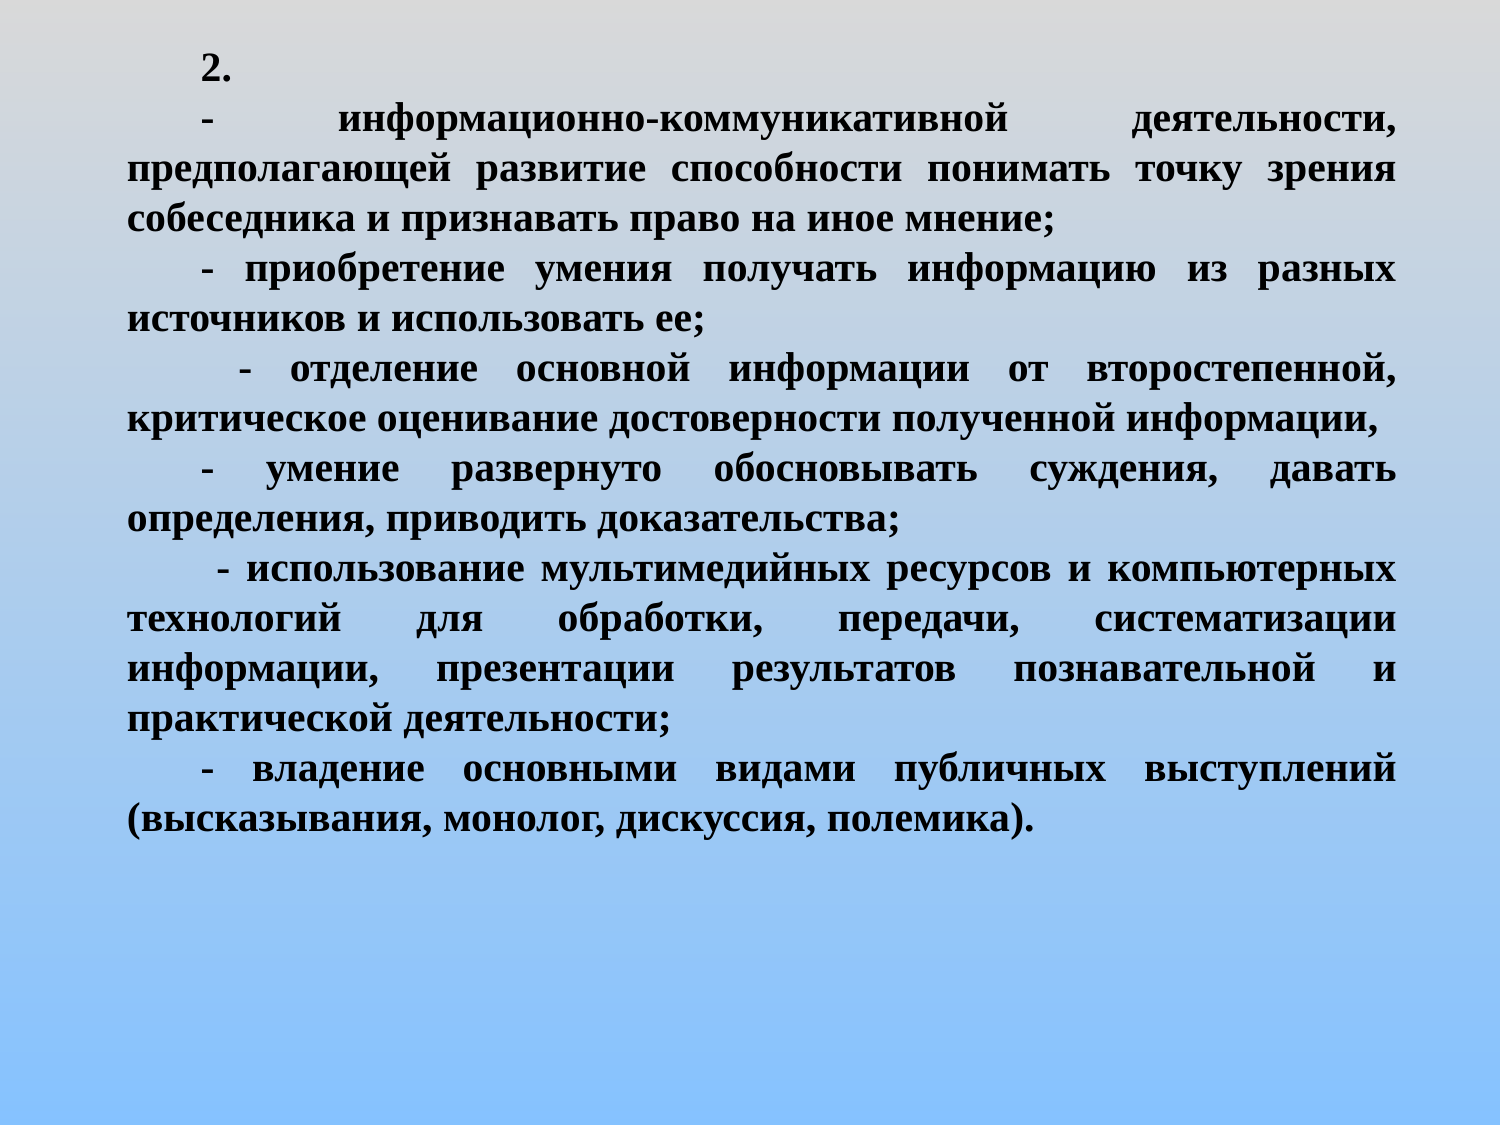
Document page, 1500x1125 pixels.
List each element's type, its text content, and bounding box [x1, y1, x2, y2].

text_box 2. - информационно-коммуникативной деятельности, предполагающей развитие способности понимать точку зрения собеседника и признавать право на иное мнение; - приобретение умения получать информацию из разных источников и использовать ее; - отделение основной информации от второстепенной, критическое оценивание достоверности полученной информации, - умение развернуто обосновывать суждения, давать определения, приводить доказательства; - использование мультимедийных ресурсов и компьютерных технологий для обработки, передачи, систематизации информации, презентации результатов познавательной и практической деятельности; - владение основными видами публичных выступлений (высказывания, монолог, дискуссия, полемика). [112, 32, 1412, 848]
